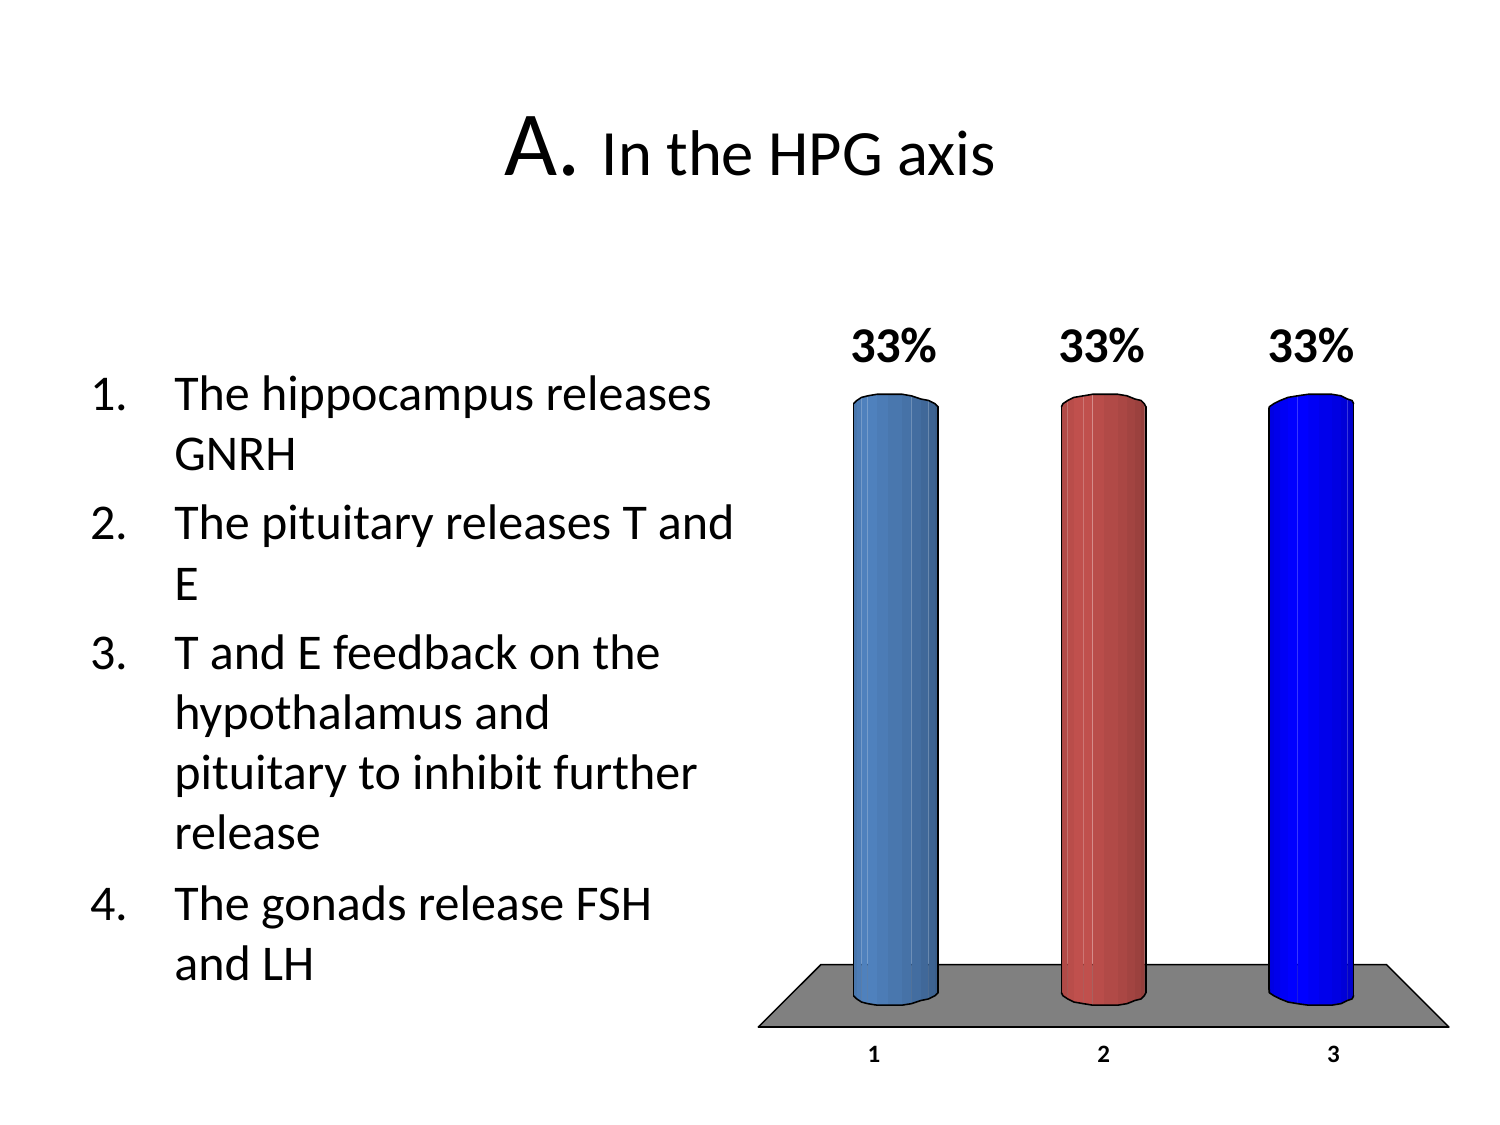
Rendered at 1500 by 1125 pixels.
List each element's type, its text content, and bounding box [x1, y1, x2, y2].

title A. In the HPG axis [75, 45, 1425, 233]
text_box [739, 270, 1490, 1115]
list The hippocampus releases GNRH The pituitary releases T and E T and E feedback on the hypothalamus and pituitary to inhibit further release The gonads release FSH and LH [75, 262, 750, 1005]
